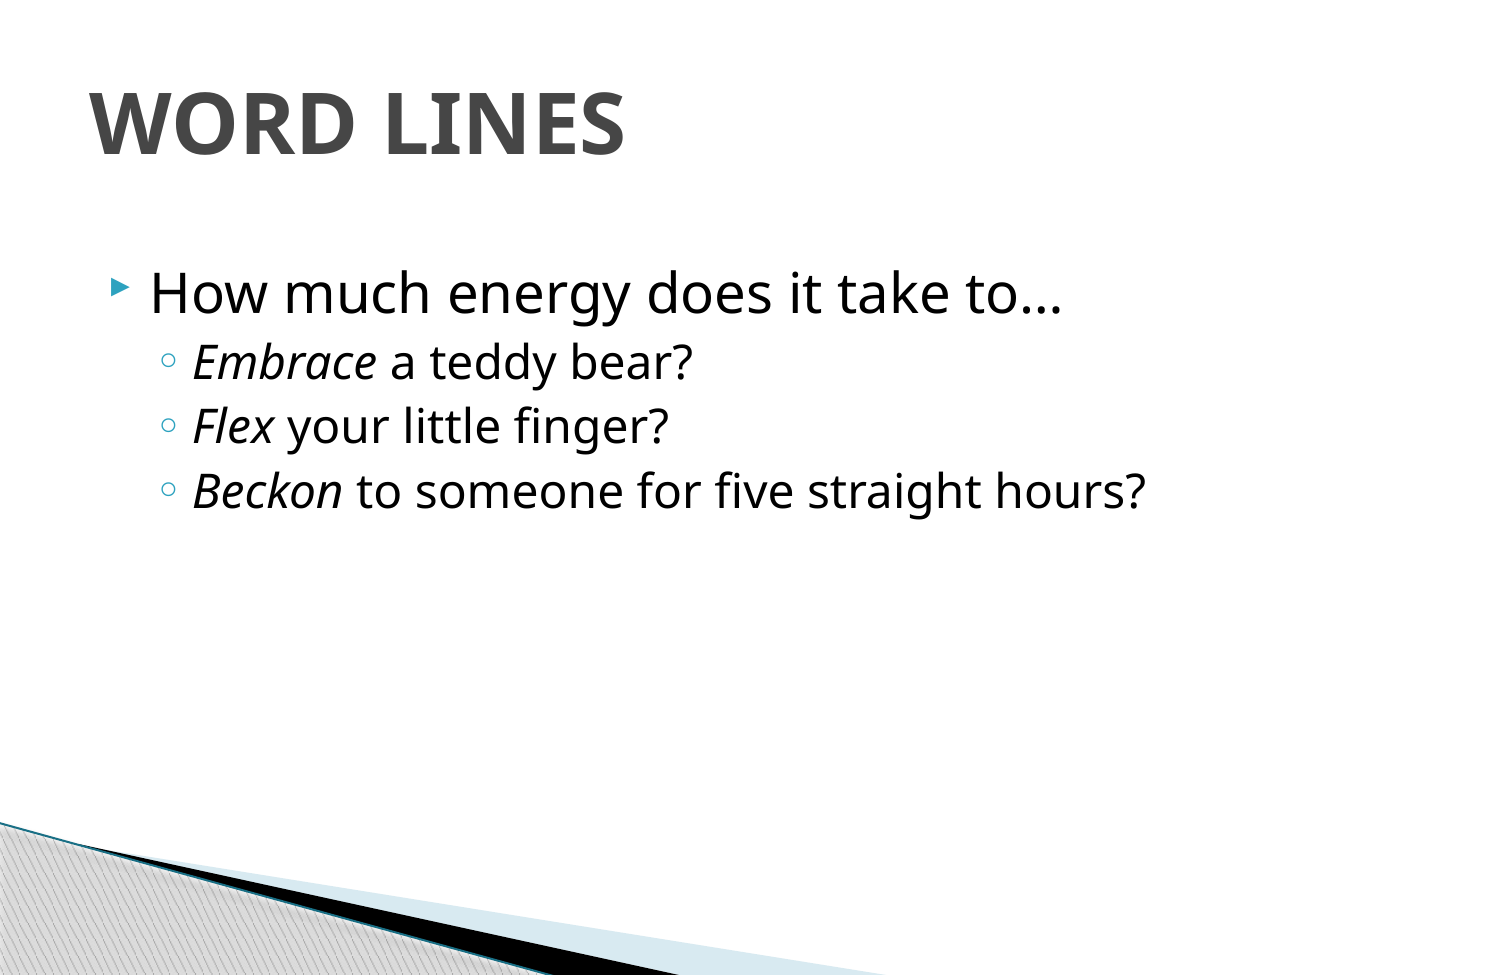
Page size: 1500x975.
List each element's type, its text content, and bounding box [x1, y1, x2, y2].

list How much energy does it take to… Embrace a teddy bear? Flex your little finger? Beckon to someone for five straight hours? [74, 249, 1426, 855]
title WORD LINES [75, 39, 1425, 202]
